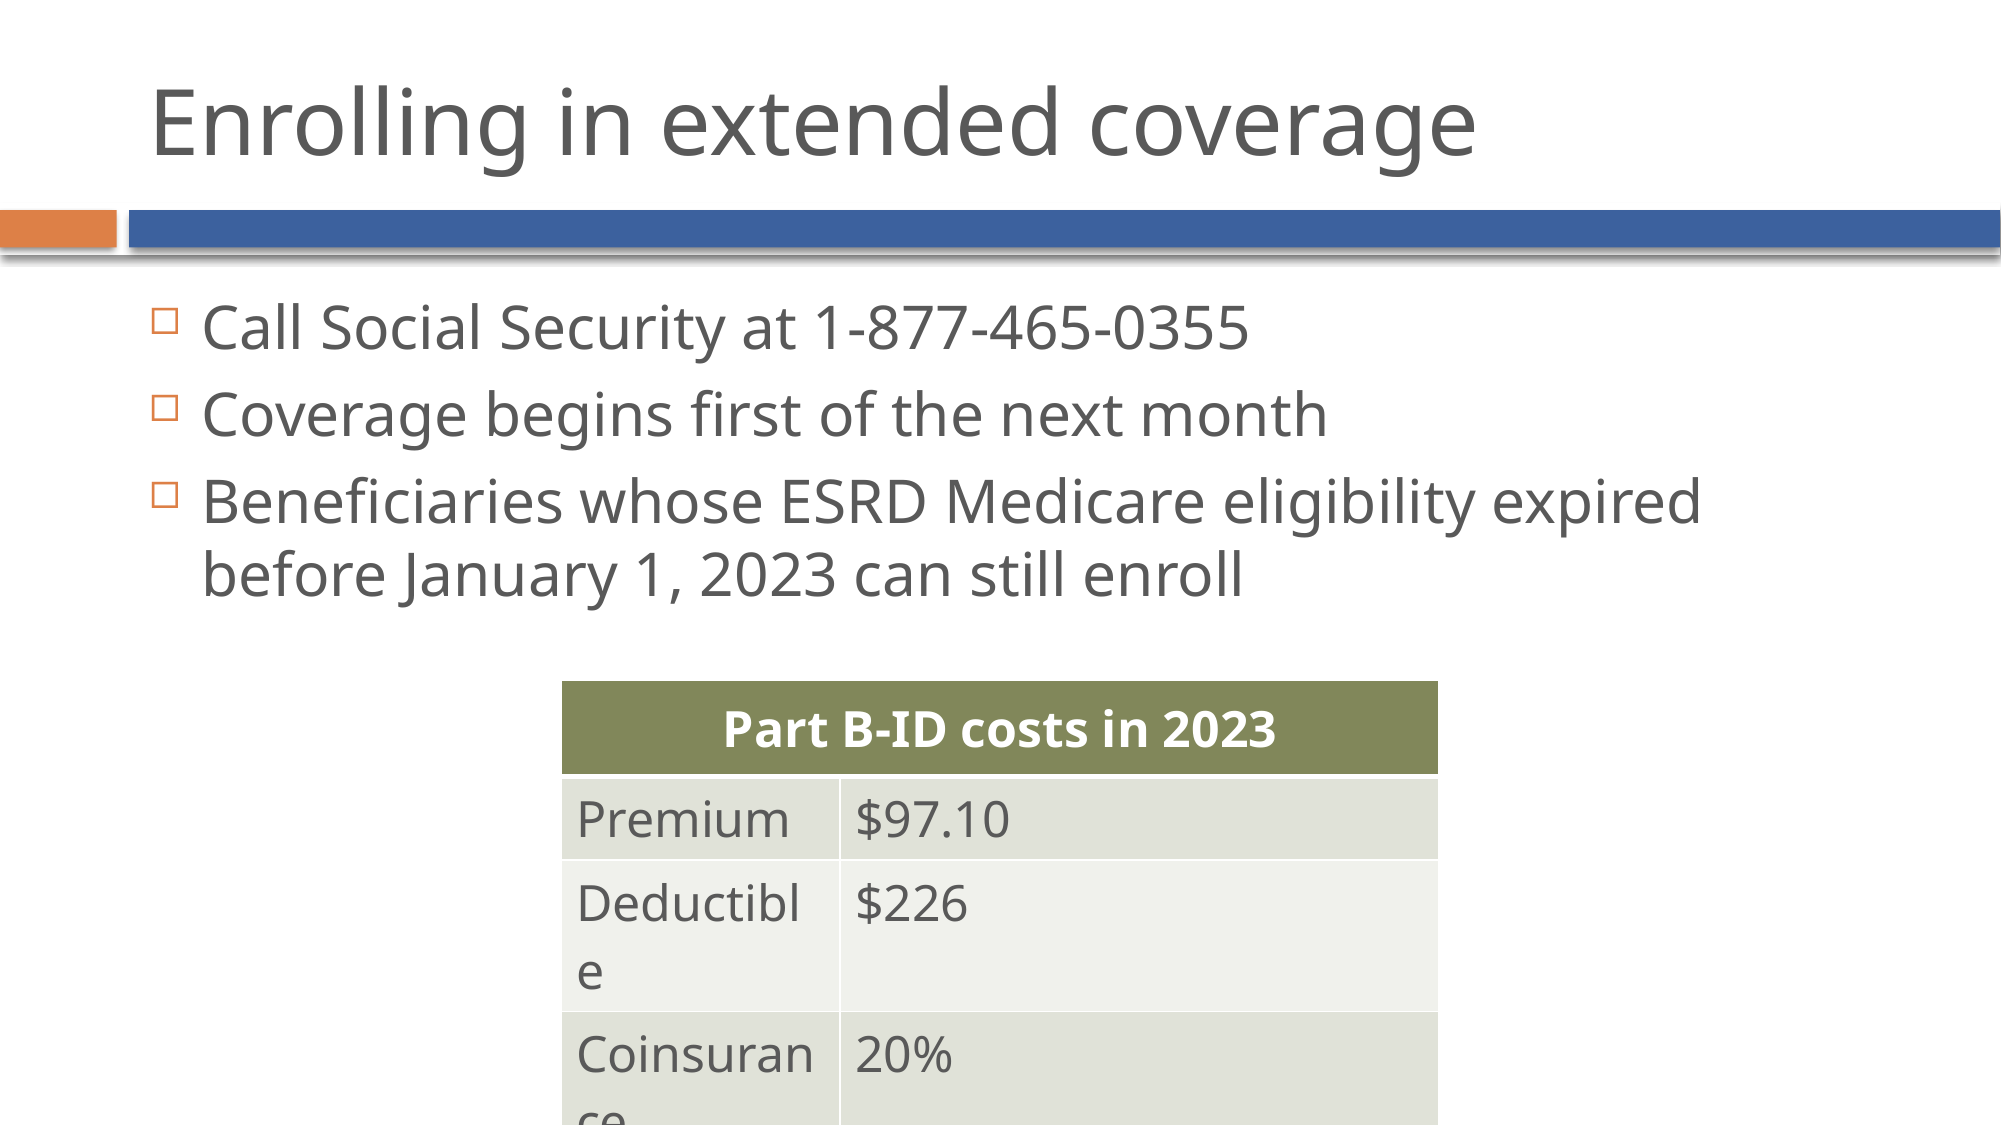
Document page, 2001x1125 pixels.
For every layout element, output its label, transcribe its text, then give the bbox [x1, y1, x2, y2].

table_cell Coinsurance [562, 1012, 839, 1125]
table_cell $226 [841, 861, 1438, 1011]
table_cell 20% [841, 1012, 1438, 1125]
title Enrolling in extended coverage [133, 37, 1918, 200]
list Call Social Security at 1-877-465-0355 Coverage begins first of the next month Beneficiaries whose ESRD Medicare eligibility expired before January 1, 2023 can still enroll [133, 281, 1918, 630]
table_cell Premium [562, 779, 839, 859]
table_cell $97.10 [841, 779, 1438, 859]
table_cell Deductible [562, 861, 839, 1011]
table_header Part B-ID costs in 2023 [562, 681, 1438, 774]
